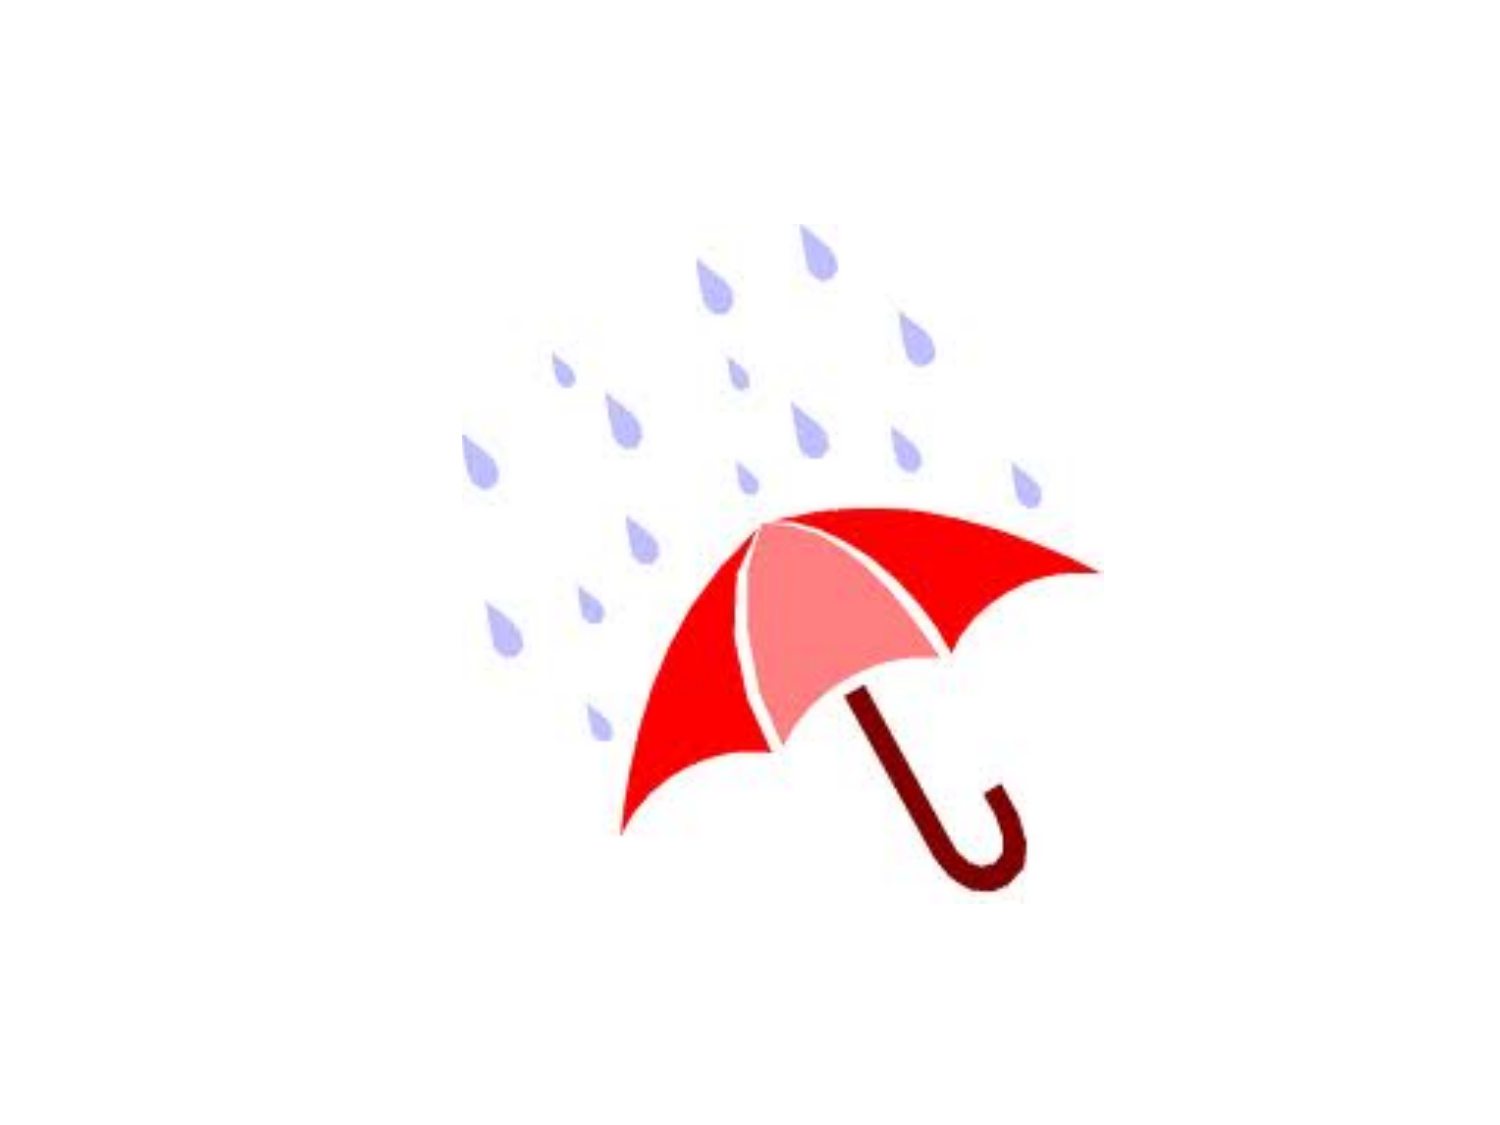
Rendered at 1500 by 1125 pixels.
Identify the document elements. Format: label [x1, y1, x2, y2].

picture [462, 224, 1104, 905]
